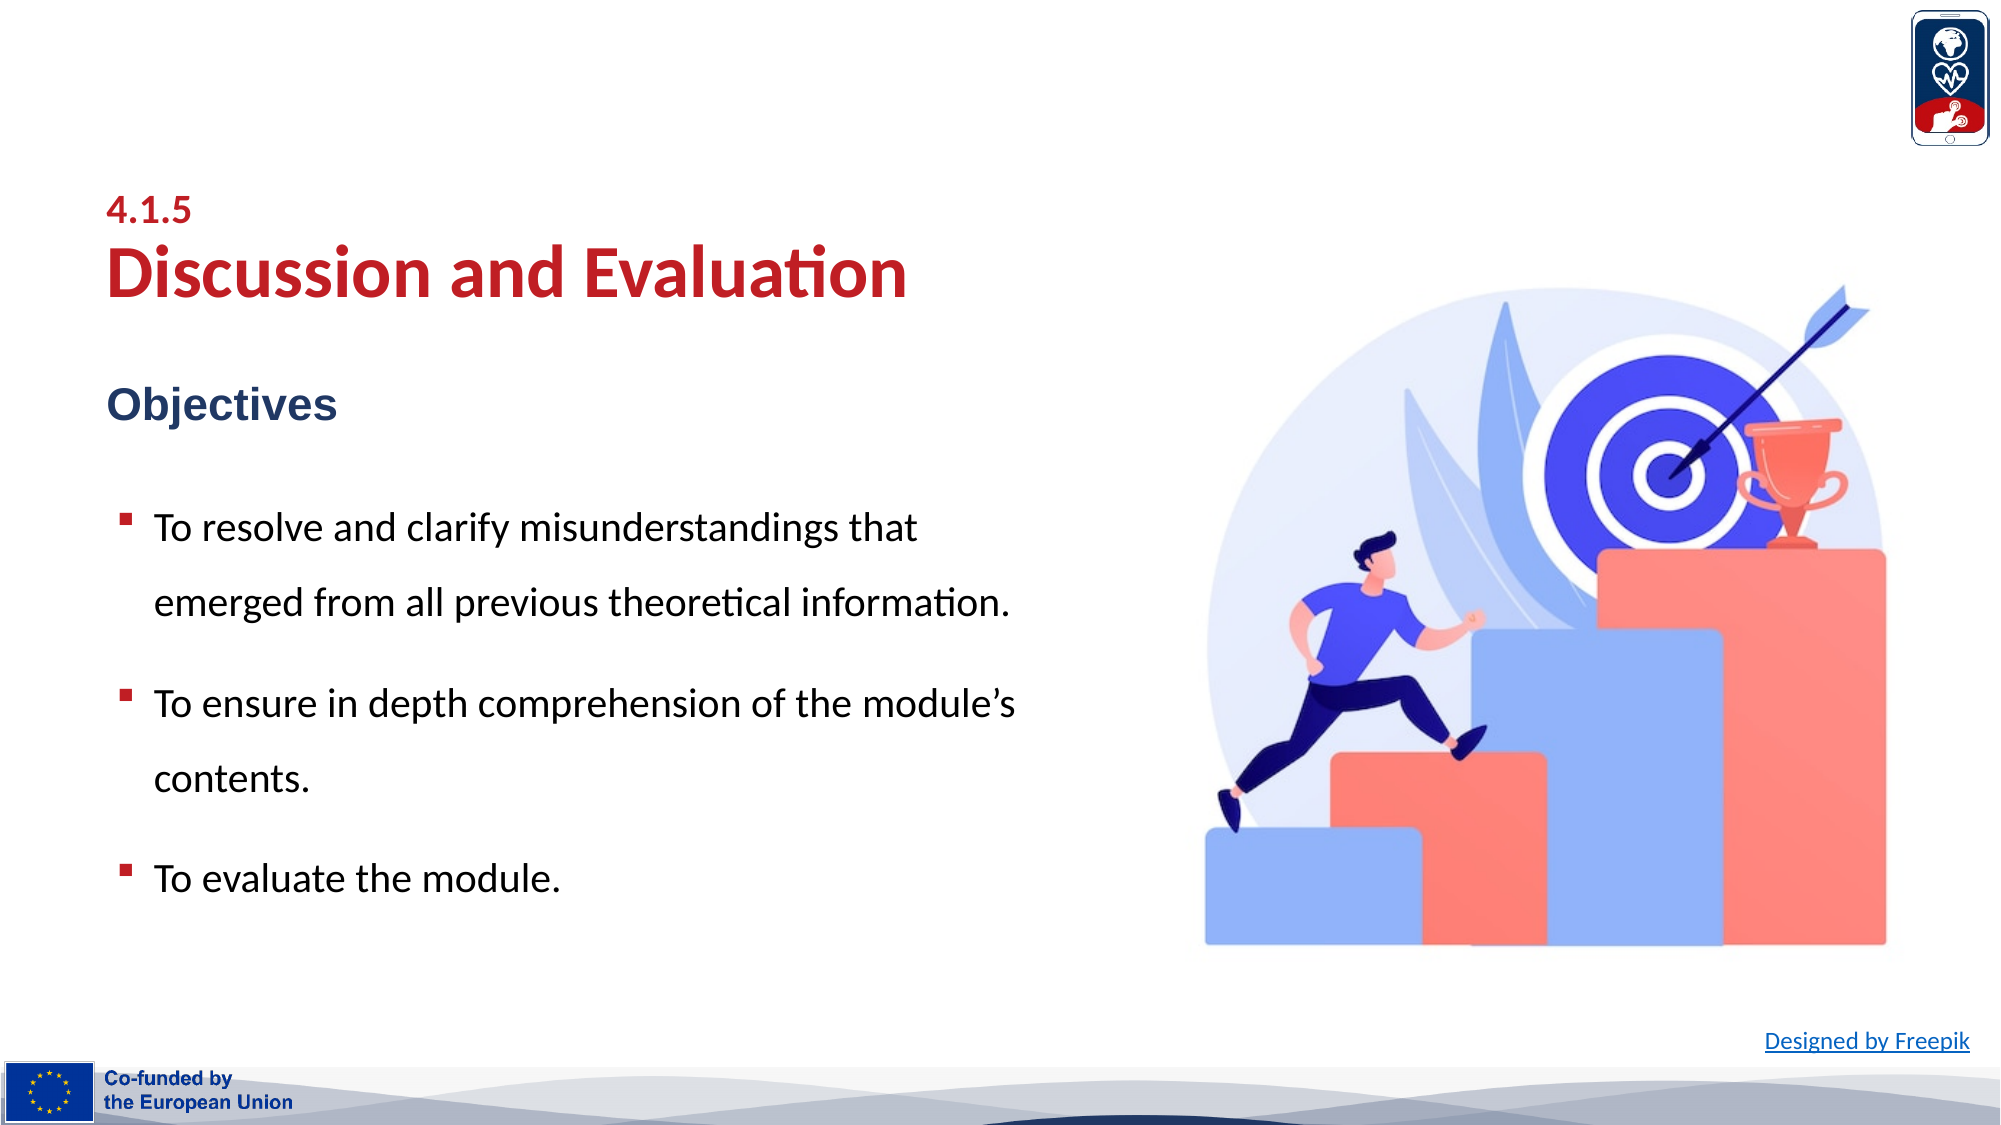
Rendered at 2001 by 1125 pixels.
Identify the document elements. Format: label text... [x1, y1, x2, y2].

text_box Designed by Freepik [984, 1016, 1985, 1062]
picture [0, 1058, 2001, 1125]
list Objectives [91, 354, 938, 437]
list To resolve and clarify misunderstandings that emerged from all previous theoretical information. To ensure in depth comprehension of the module’s contents. To evaluate the module. [101, 467, 1076, 1080]
picture [1911, 10, 1990, 146]
picture [1093, 177, 1999, 1054]
title 4.1.5 Discussion and Evaluation [91, 177, 1093, 324]
